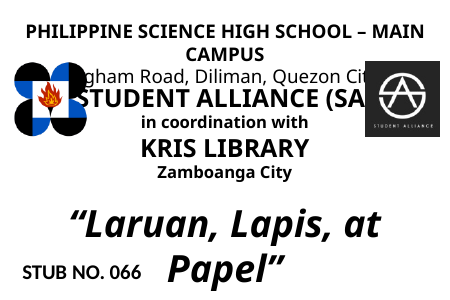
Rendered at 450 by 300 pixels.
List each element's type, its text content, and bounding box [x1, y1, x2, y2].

picture [12, 60, 88, 137]
text_box STUB NO. 066 [7, 251, 213, 292]
text_box PHILIPPINE SCIENCE HIGH SCHOOL – MAIN CAMPUS Agham Road, Diliman, Quezon City [0, 12, 450, 74]
text_box STUDENT ALLIANCE (SA) in coordination with KRIS LIBRARY Zamboanga City [0, 74, 450, 190]
picture [364, 60, 441, 137]
text_box “Laruan, Lapis, at Papel” [0, 192, 450, 298]
